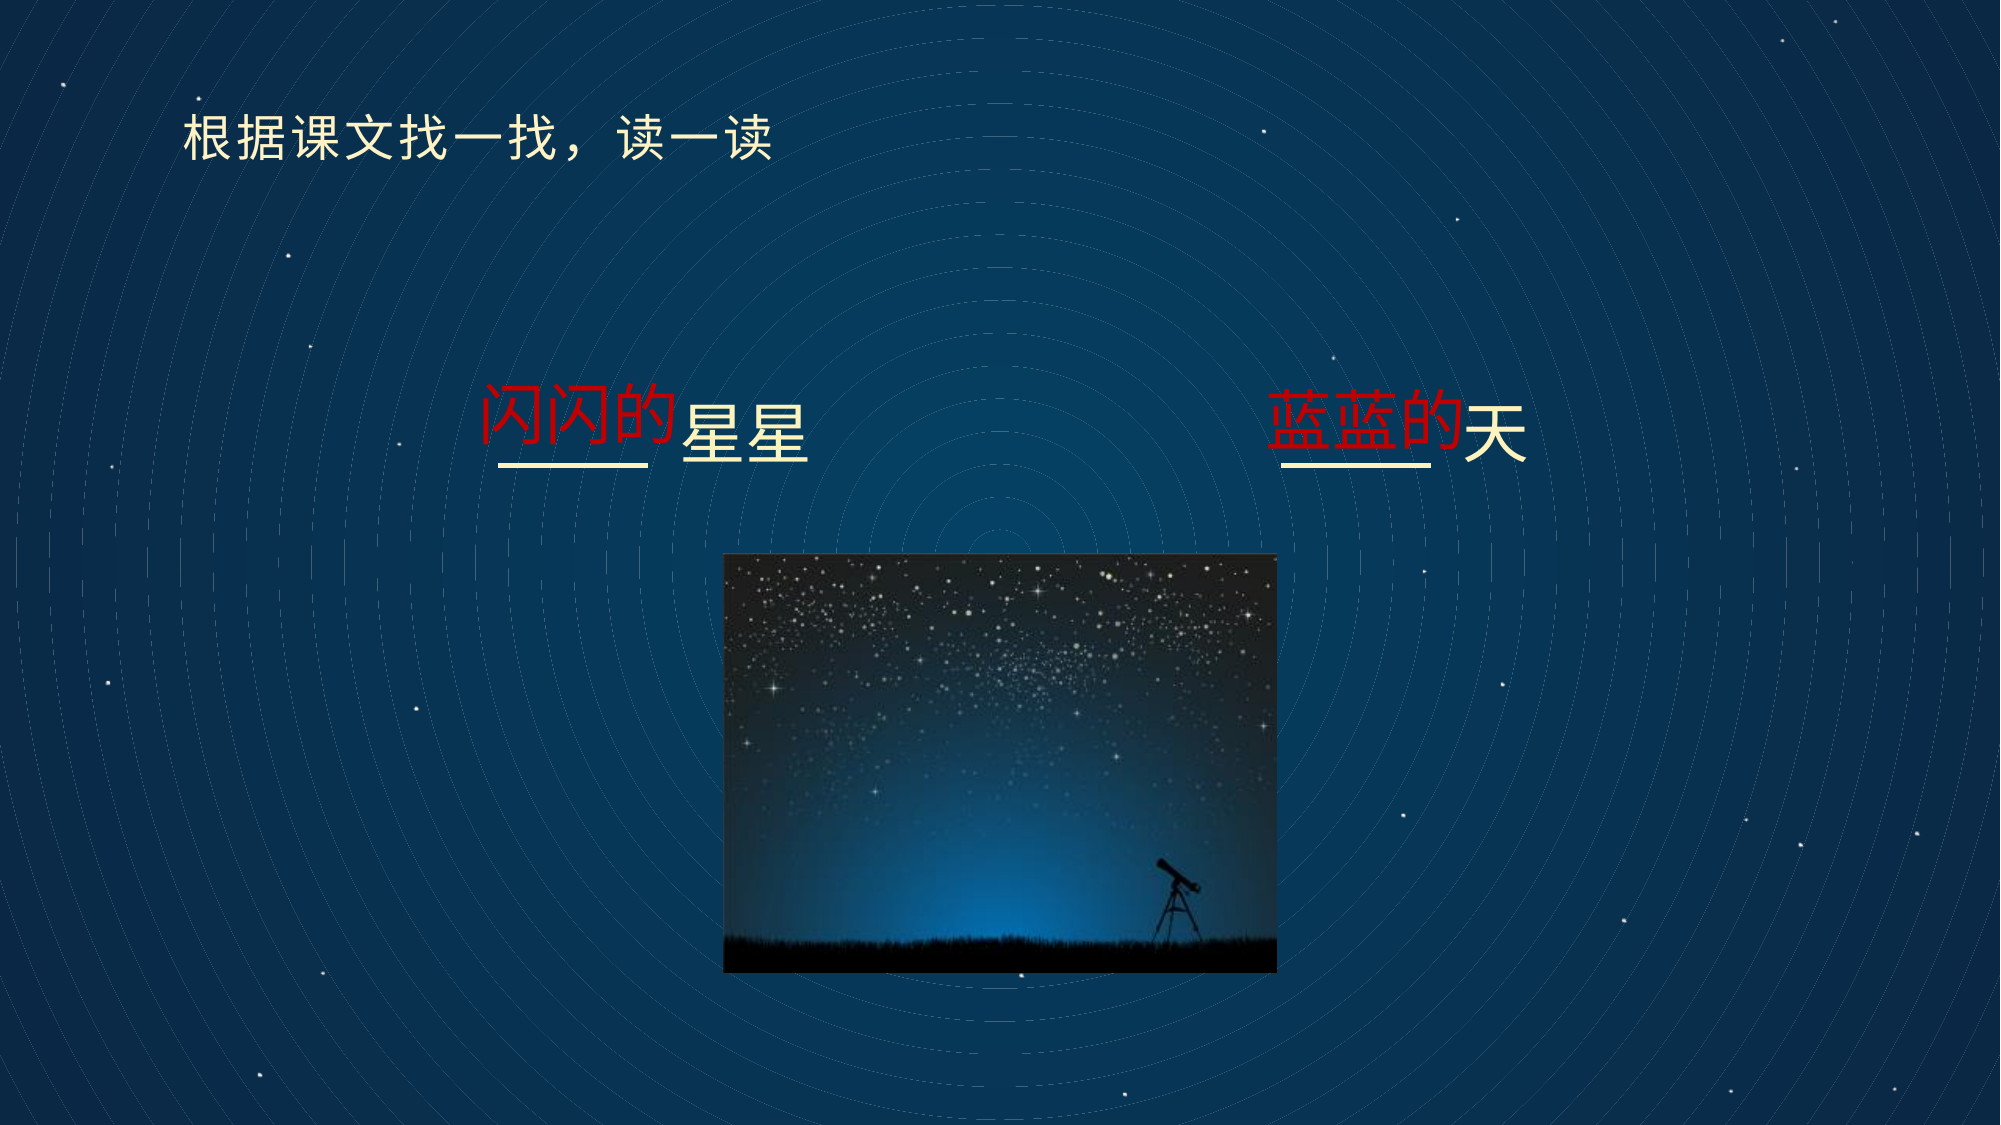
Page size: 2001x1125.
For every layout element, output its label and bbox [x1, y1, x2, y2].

picture [723, 553, 1277, 973]
text_box [47, 7, 1933, 1109]
text_box [0, 0, 2000, 1125]
